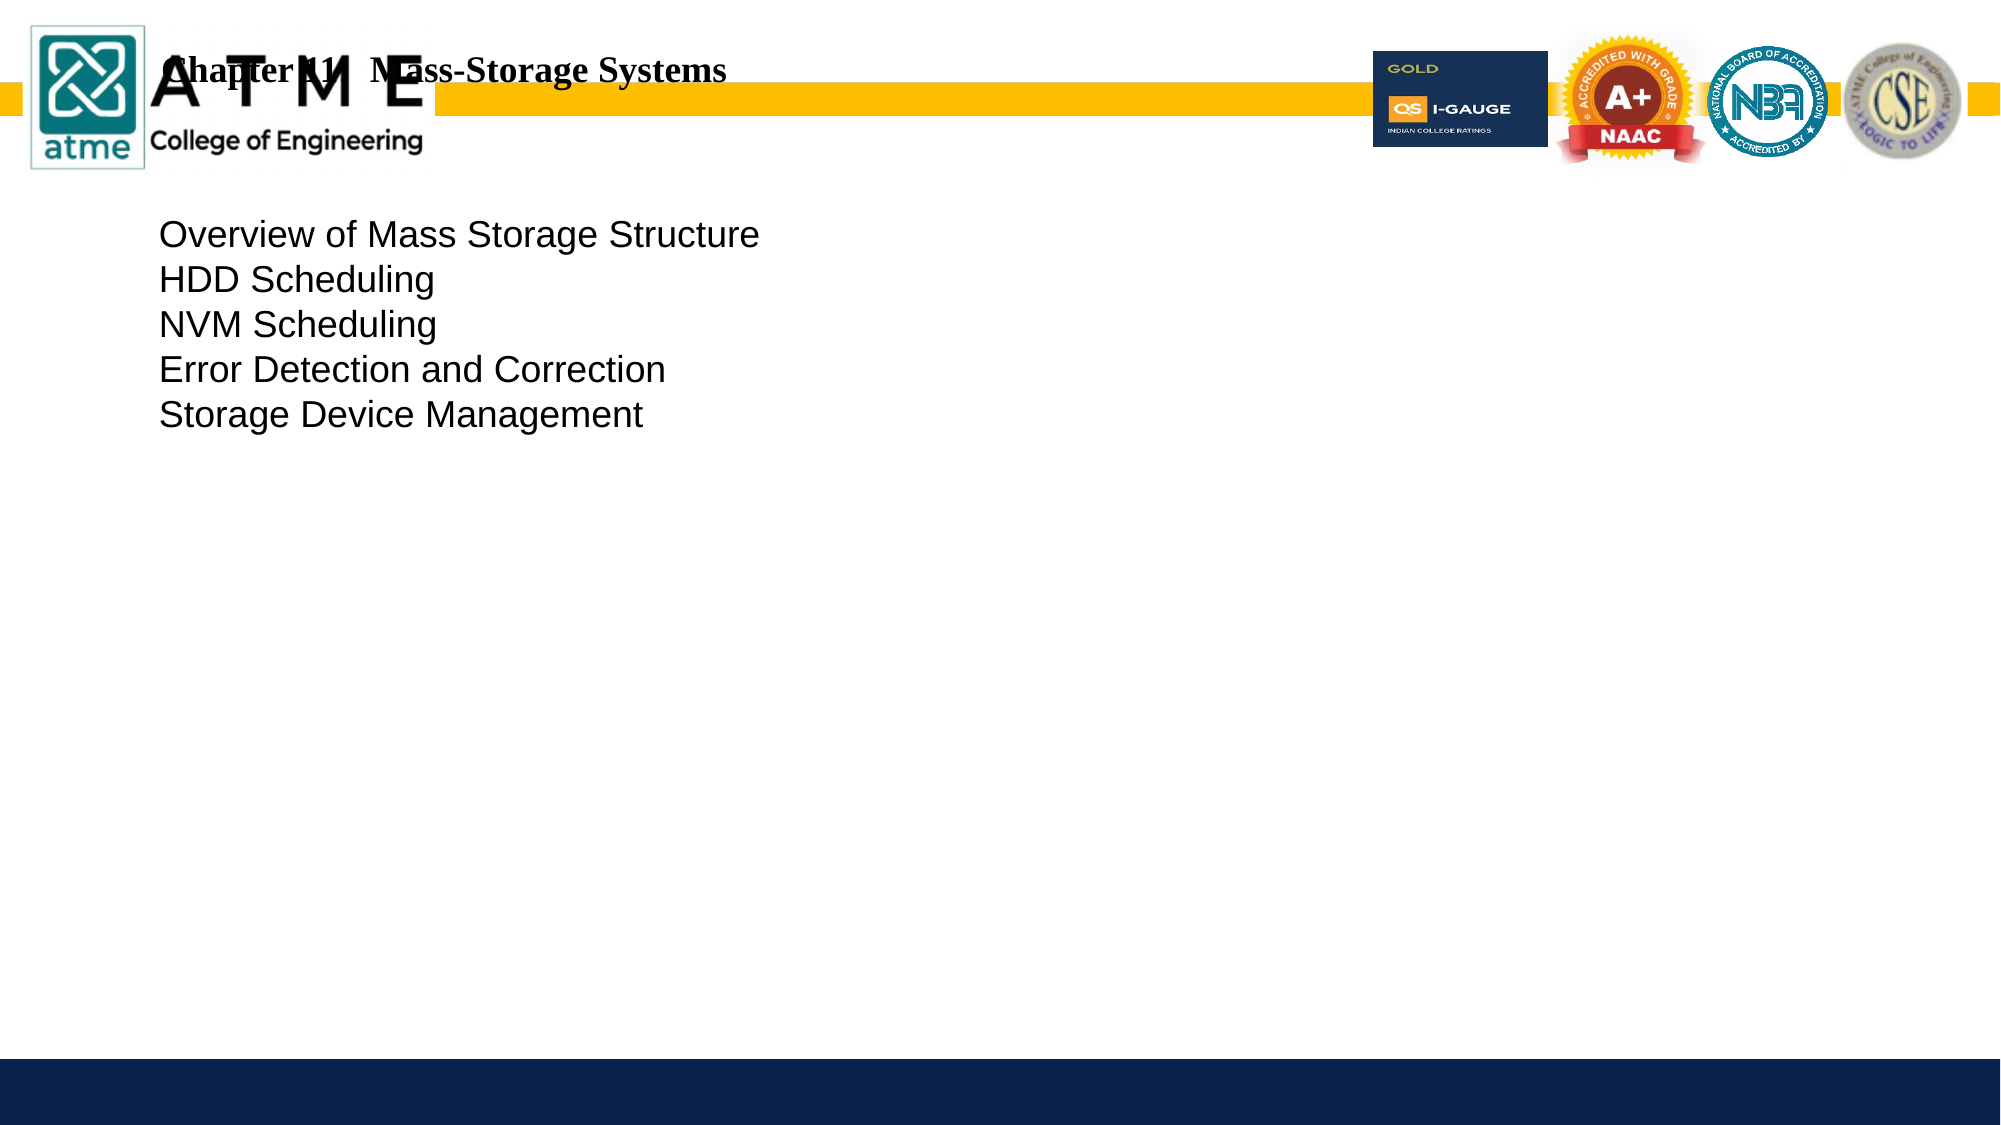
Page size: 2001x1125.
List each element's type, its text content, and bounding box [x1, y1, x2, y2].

list Overview of Mass Storage Structure HDD Scheduling NVM Scheduling Error Detection and Correction Storage Device Management [144, 202, 1412, 946]
picture [0, 1059, 2001, 1125]
picture [1840, 26, 1968, 176]
picture [22, 15, 435, 178]
picture [1373, 20, 1828, 180]
title Chapter 11: Mass-Storage Systems [146, 37, 1404, 133]
